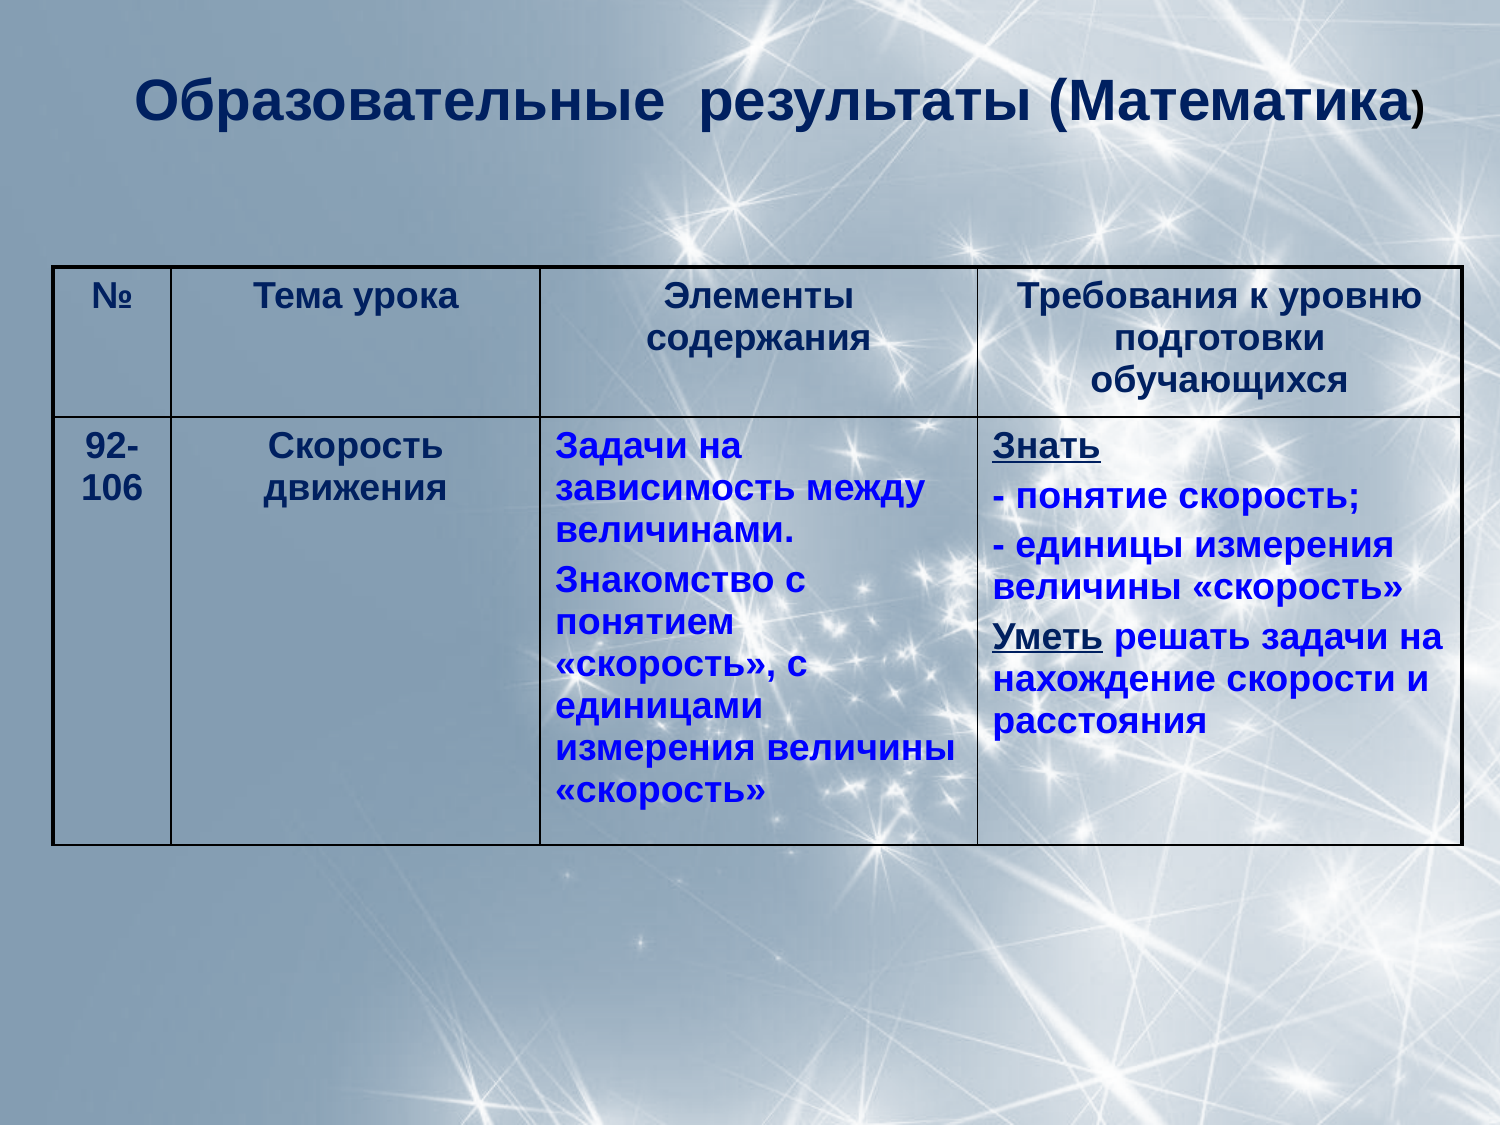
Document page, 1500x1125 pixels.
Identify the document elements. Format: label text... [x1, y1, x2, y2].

table_header Элементы содержания [541, 269, 977, 416]
table_cell Скорость движения [172, 418, 539, 844]
table_header Тема урока [172, 269, 539, 416]
table_cell Задачи на зависимость между величинами. Знакомство с понятием «скорость», с единицами измерения величины «скорость» [541, 418, 977, 844]
table_cell 92-106 [55, 418, 170, 844]
text_box Образовательные результаты (Математика) [119, 54, 1441, 140]
table_header № [55, 269, 170, 416]
table_cell Знать - понятие скорость; - единицы измерения величины «скорость» Уметь решать задачи на нахождение скорости и расстояния [978, 418, 1460, 844]
table_header Требования к уровню подготовки обучающихся [978, 269, 1460, 416]
